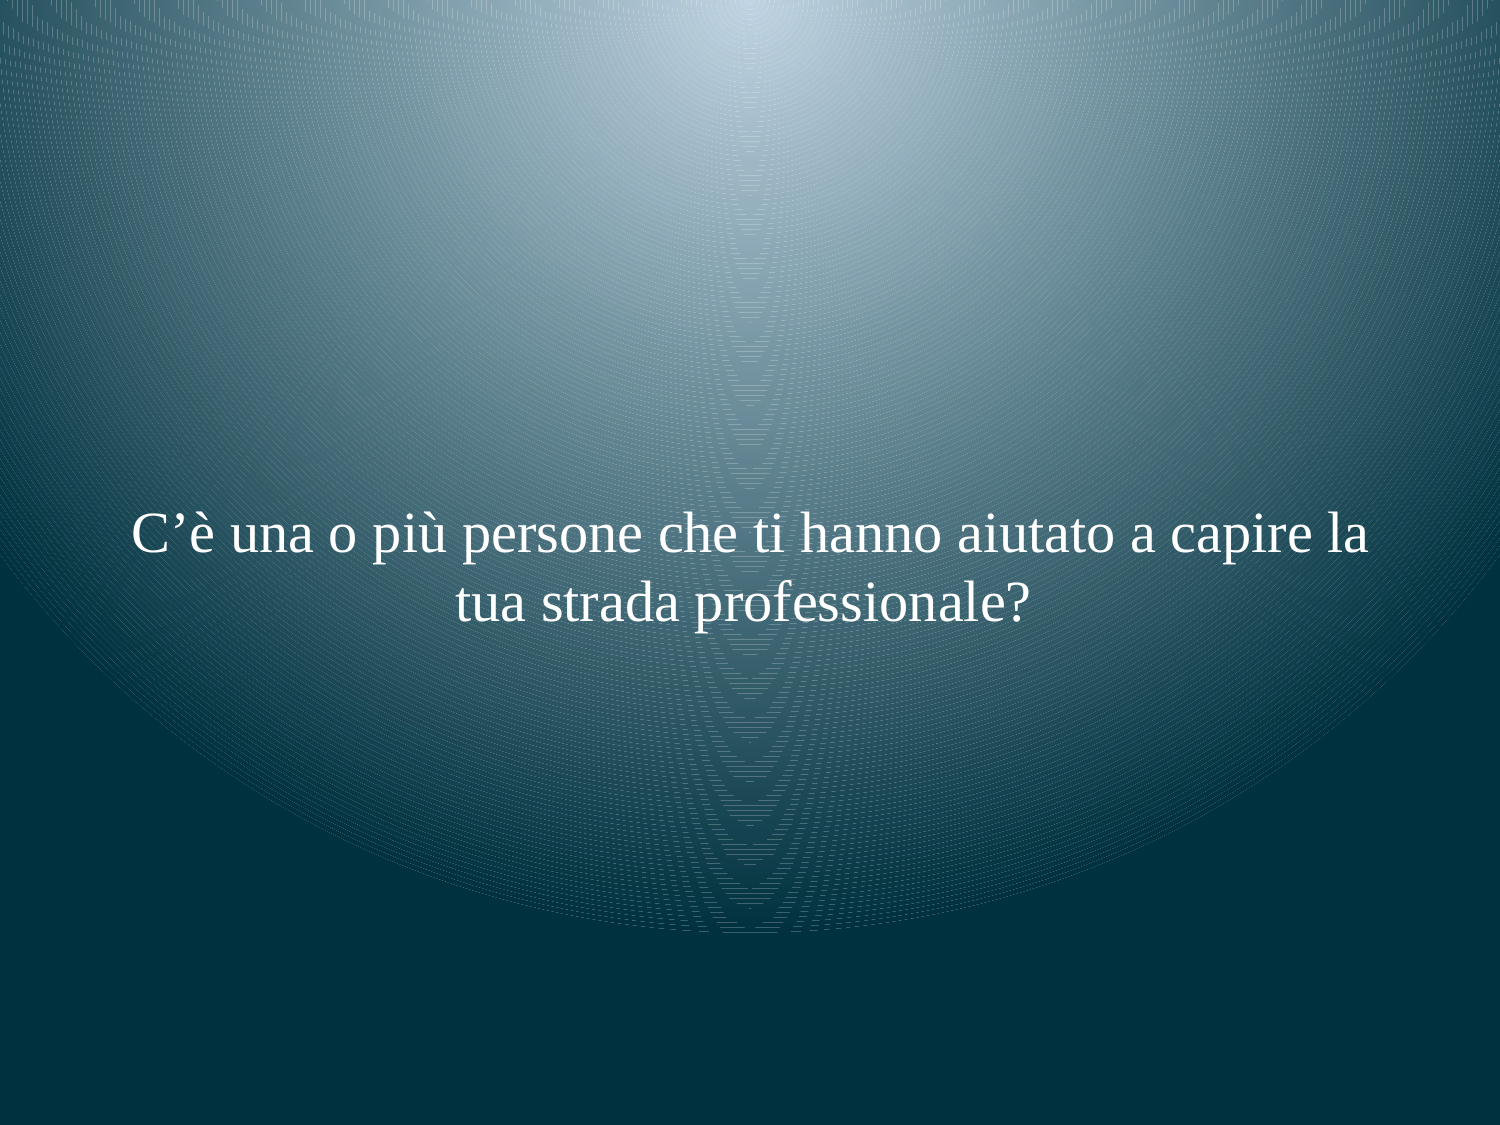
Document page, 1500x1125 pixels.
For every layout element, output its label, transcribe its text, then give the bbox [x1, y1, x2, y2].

title C’è una o più persone che ti hanno aiutato a capire la tua strada professionale? [76, 45, 1425, 1083]
